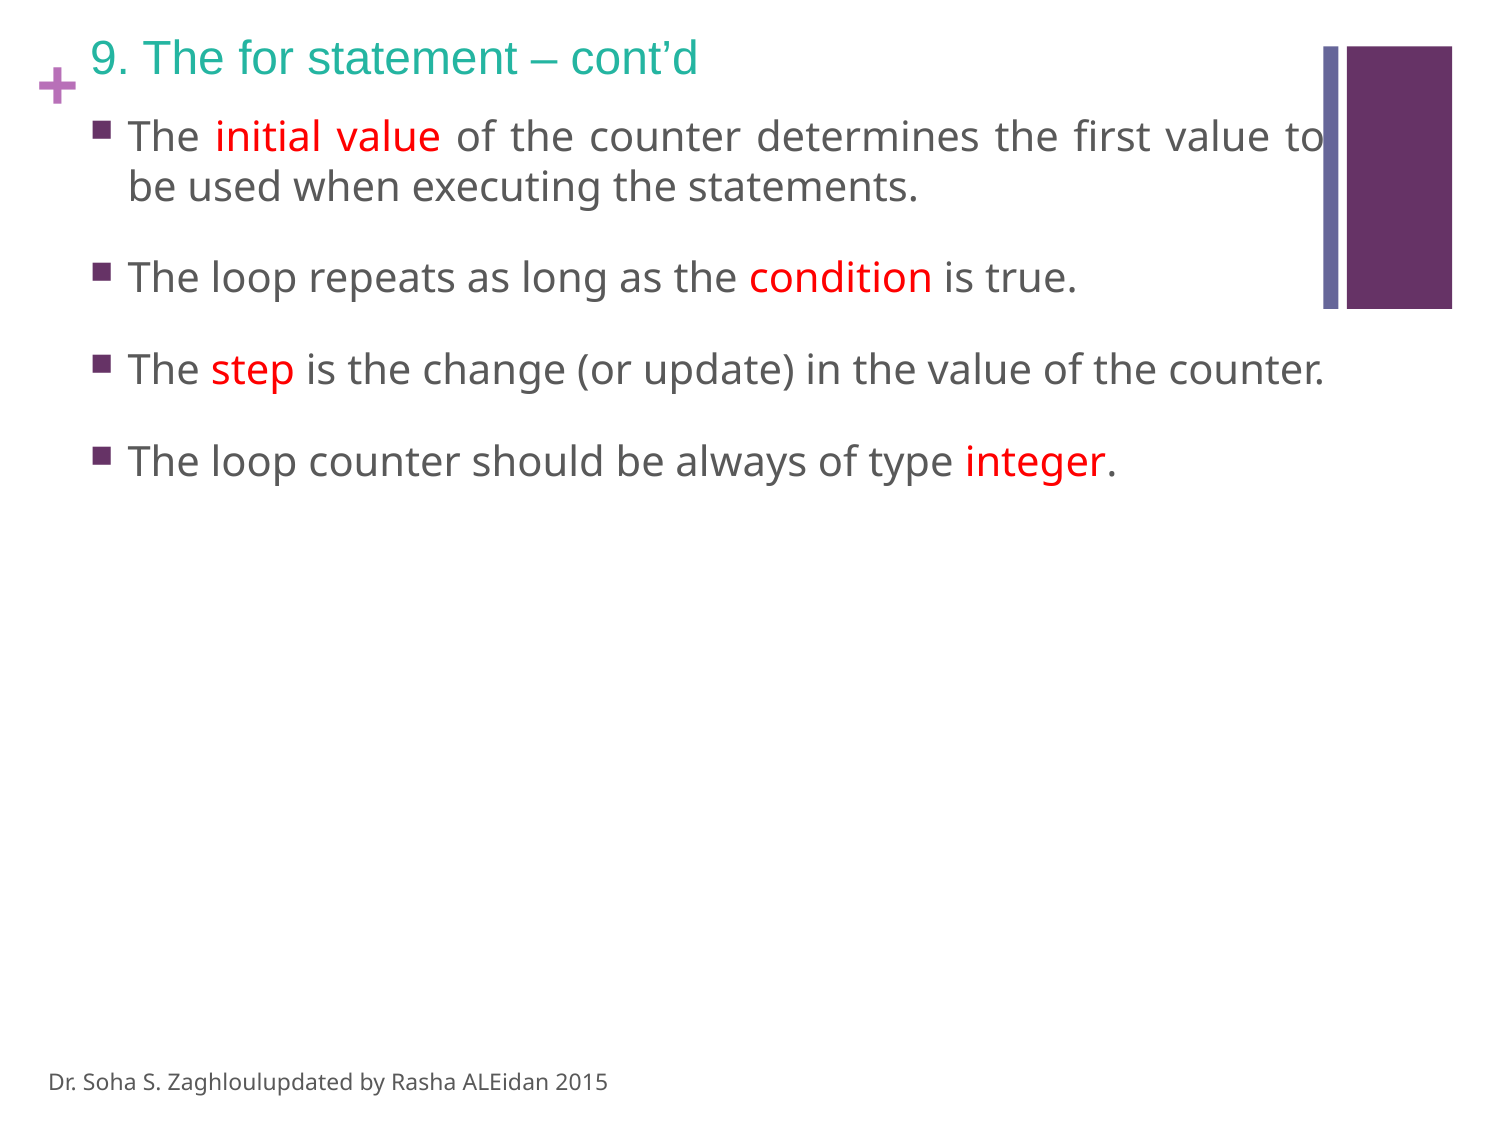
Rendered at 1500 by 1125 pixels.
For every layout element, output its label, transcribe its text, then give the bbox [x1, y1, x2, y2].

title 9. The for statement – cont’d [75, 19, 1263, 93]
footer Dr. Soha S. Zaghloul updated by Rasha ALEidan 2015 [33, 1053, 1038, 1114]
list The initial value of the counter determines the first value to be used when executing the statements. The loop repeats as long as the condition is true. The step is the change (or update) in the value of the counter. The loop counter should be always of type integer. [75, 101, 1341, 1059]
